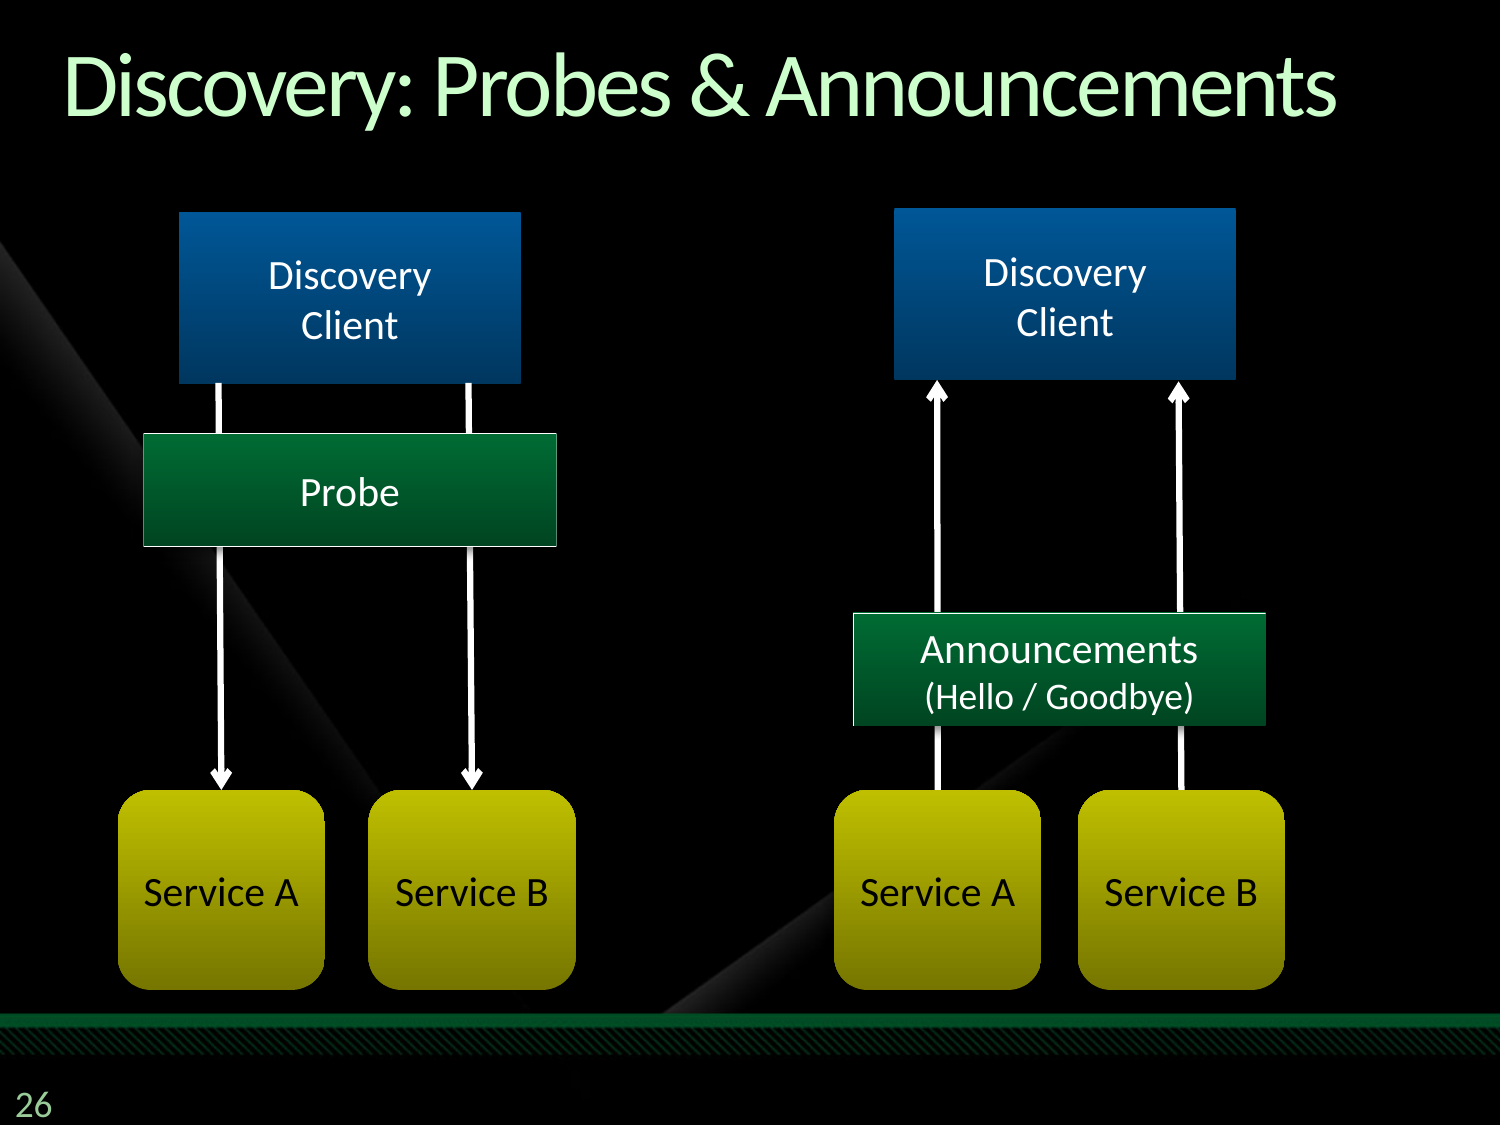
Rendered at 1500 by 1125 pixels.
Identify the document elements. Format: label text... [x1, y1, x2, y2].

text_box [16, 584, 266, 588]
text_box Service A [834, 789, 1042, 991]
slide_number 26 [0, 1072, 350, 1125]
text_box Service B [368, 789, 576, 991]
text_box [975, 583, 1385, 588]
text_box Probe [143, 433, 557, 547]
title Discovery: Probes & Announcements [62, 37, 1438, 138]
text_box Service A [117, 789, 325, 991]
text_box Service B [1077, 789, 1285, 991]
text_box Discovery Client [894, 208, 1236, 380]
text_box Announcements (Hello / Goodbye) [852, 612, 1266, 726]
picture [0, 0, 1500, 1125]
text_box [266, 584, 675, 589]
text_box Discovery Client [179, 212, 521, 384]
